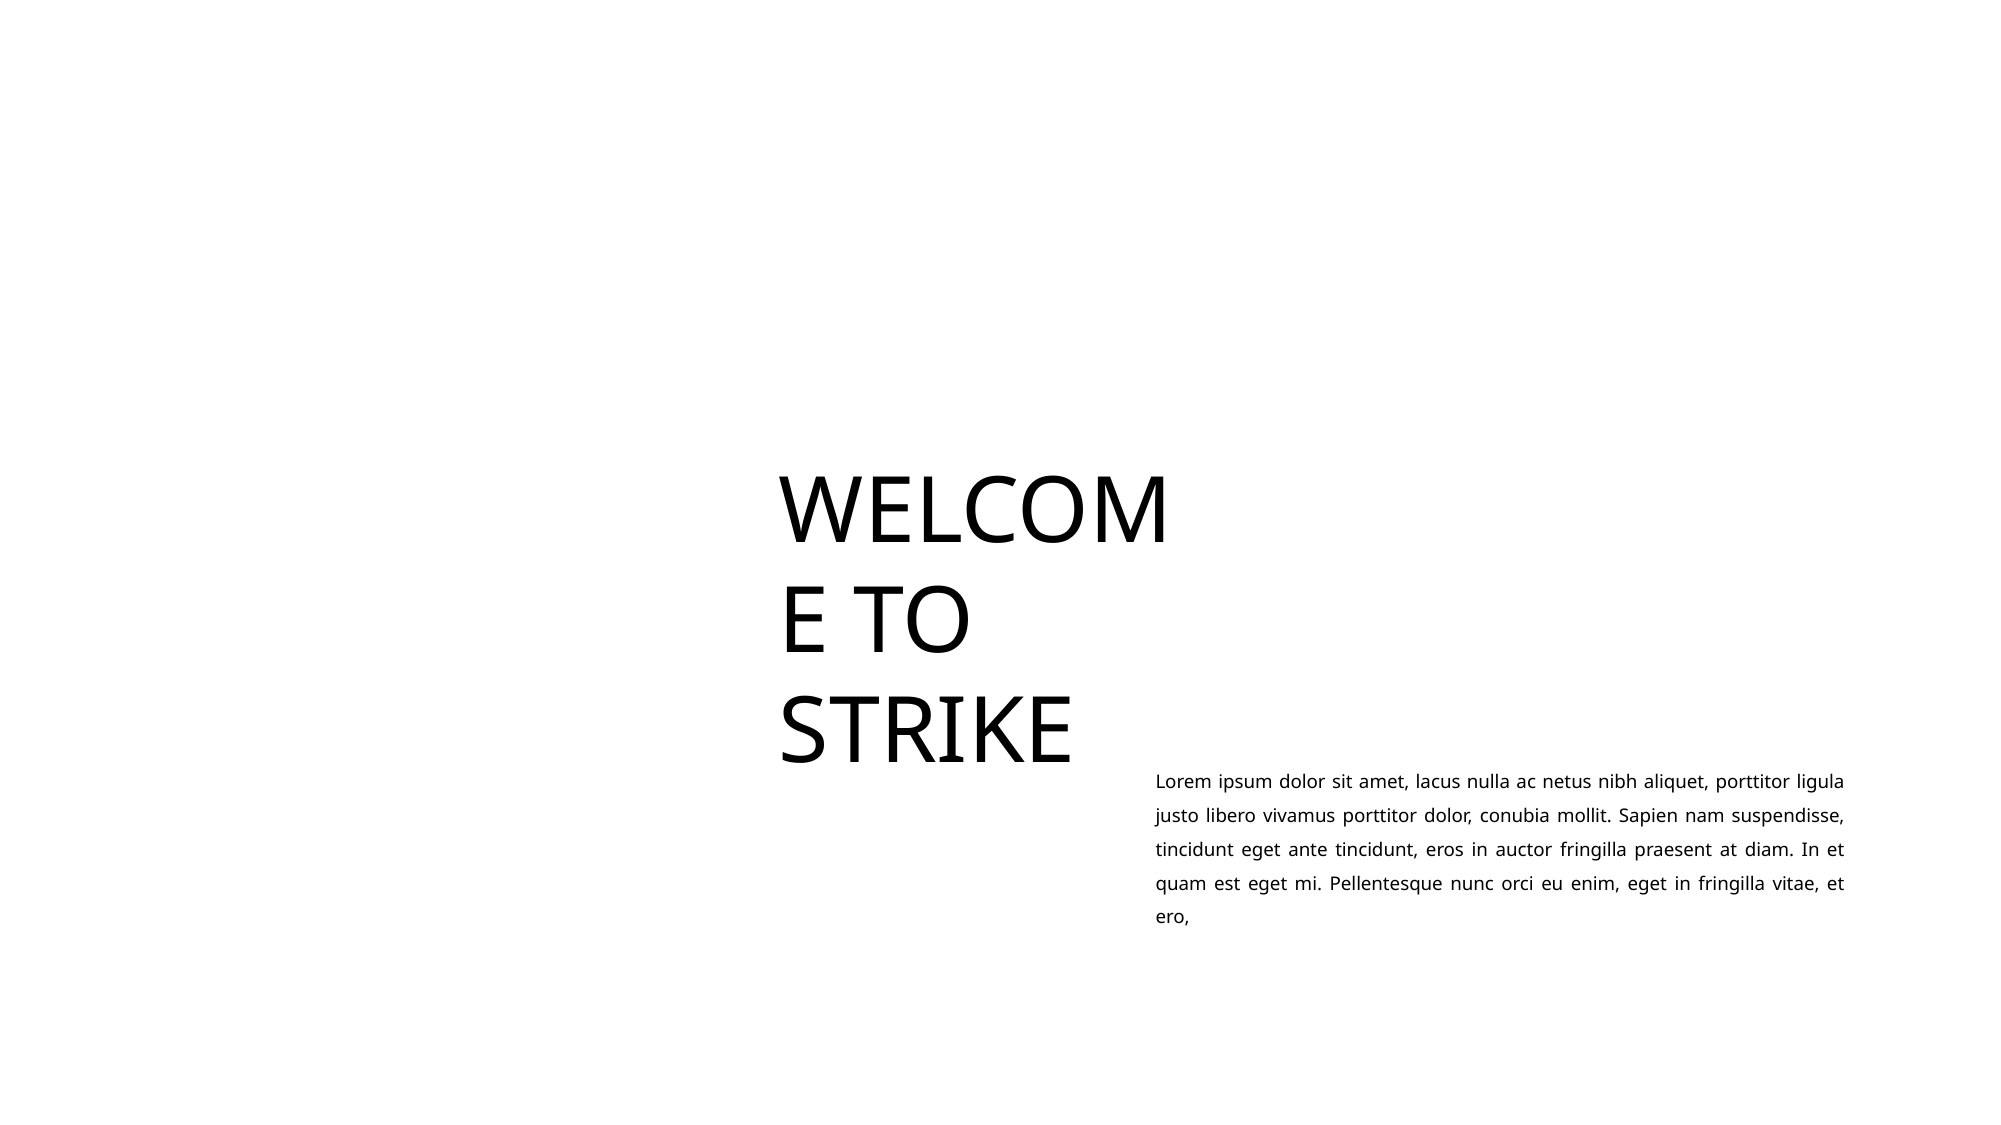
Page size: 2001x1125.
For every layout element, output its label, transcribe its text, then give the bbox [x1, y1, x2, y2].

picture [0, 0, 1033, 1125]
text_box Lorem ipsum dolor sit amet, lacus nulla ac netus nibh aliquet, porttitor ligula justo libero vivamus porttitor dolor, conubia mollit. Sapien nam suspendisse, tincidunt eget ante tincidunt, eros in auctor fringilla praesent at diam. In et quam est eget mi. Pellentesque nunc orci eu enim, eget in fringilla vitae, et ero, [1140, 751, 1859, 935]
text_box WELCOME TO STRIKE [1033, 443, 1230, 789]
